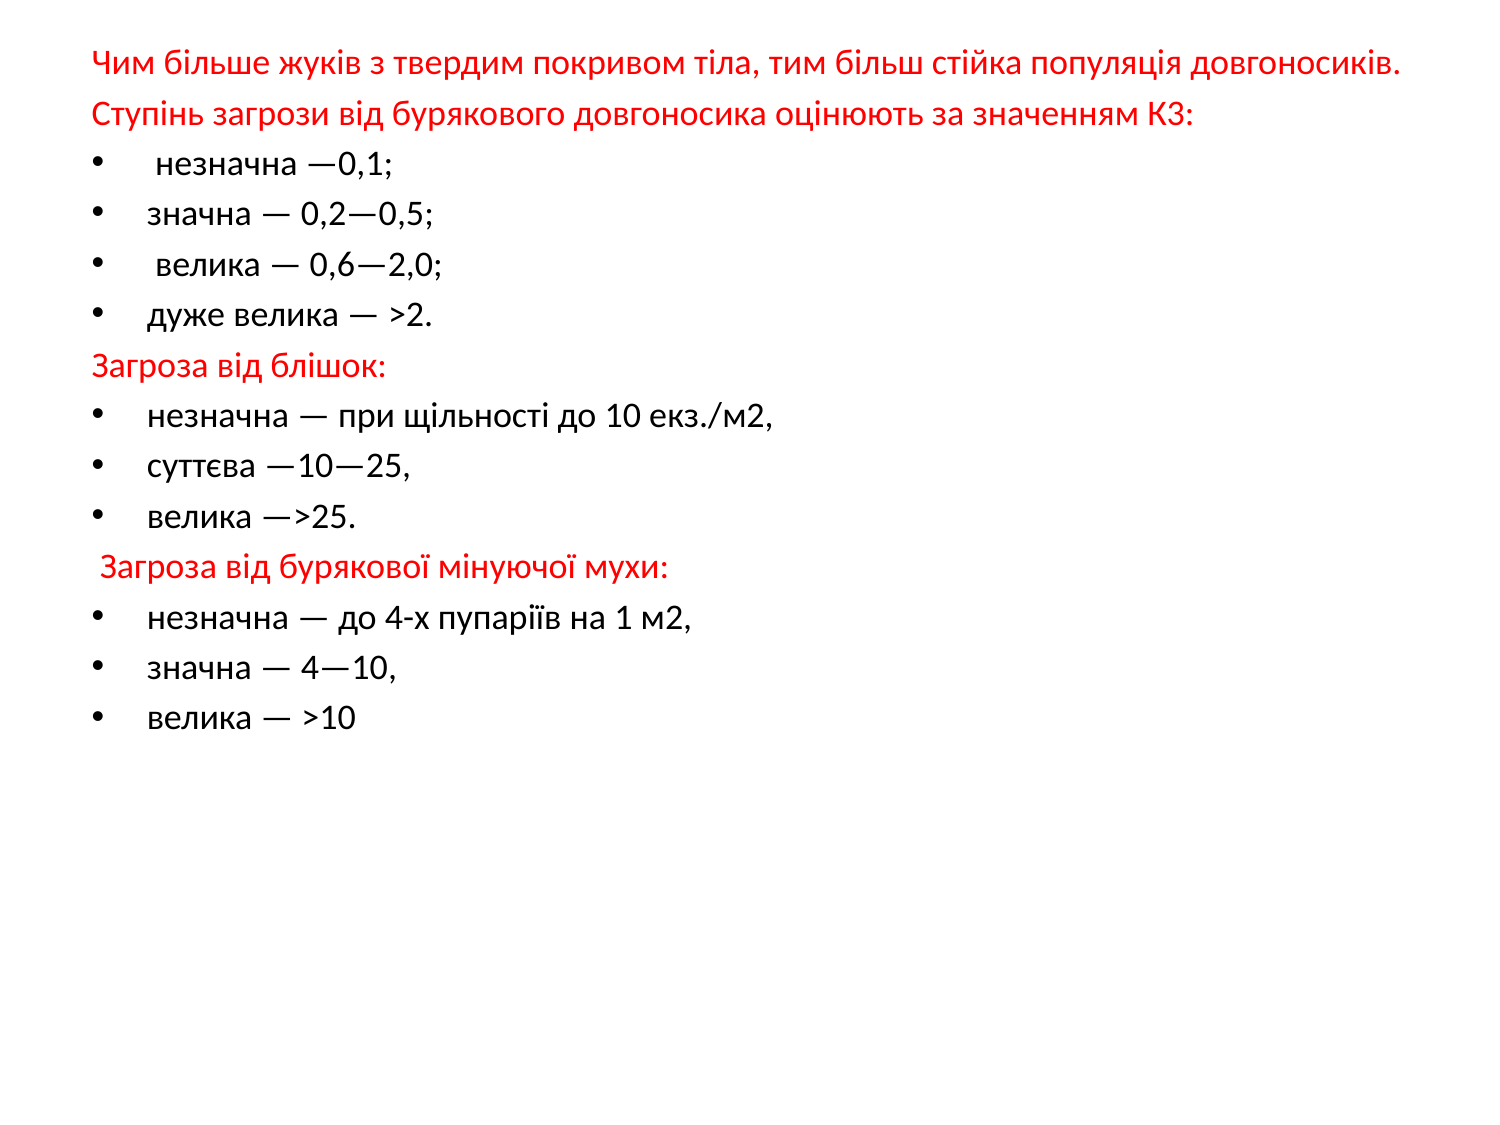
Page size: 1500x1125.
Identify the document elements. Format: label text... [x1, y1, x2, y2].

list Чим більше жуків з твердим покривом тіла, тим більш стійка популяція довгоносиків. Ступінь загрози від бурякового довгоносика оцінюють за значенням К3: незначна —0,1; значна — 0,2—0,5; велика — 0,6—2,0; дуже велика — >2. Загроза від блішок: незначна — при щільності до 10 екз./м2, суттєва —10—25, велика —>25. Загроза від бурякової мінуючої мухи: незначна — до 4-х пупаріїв на 1 м2, значна — 4—10, велика — >10 [76, 30, 1427, 774]
